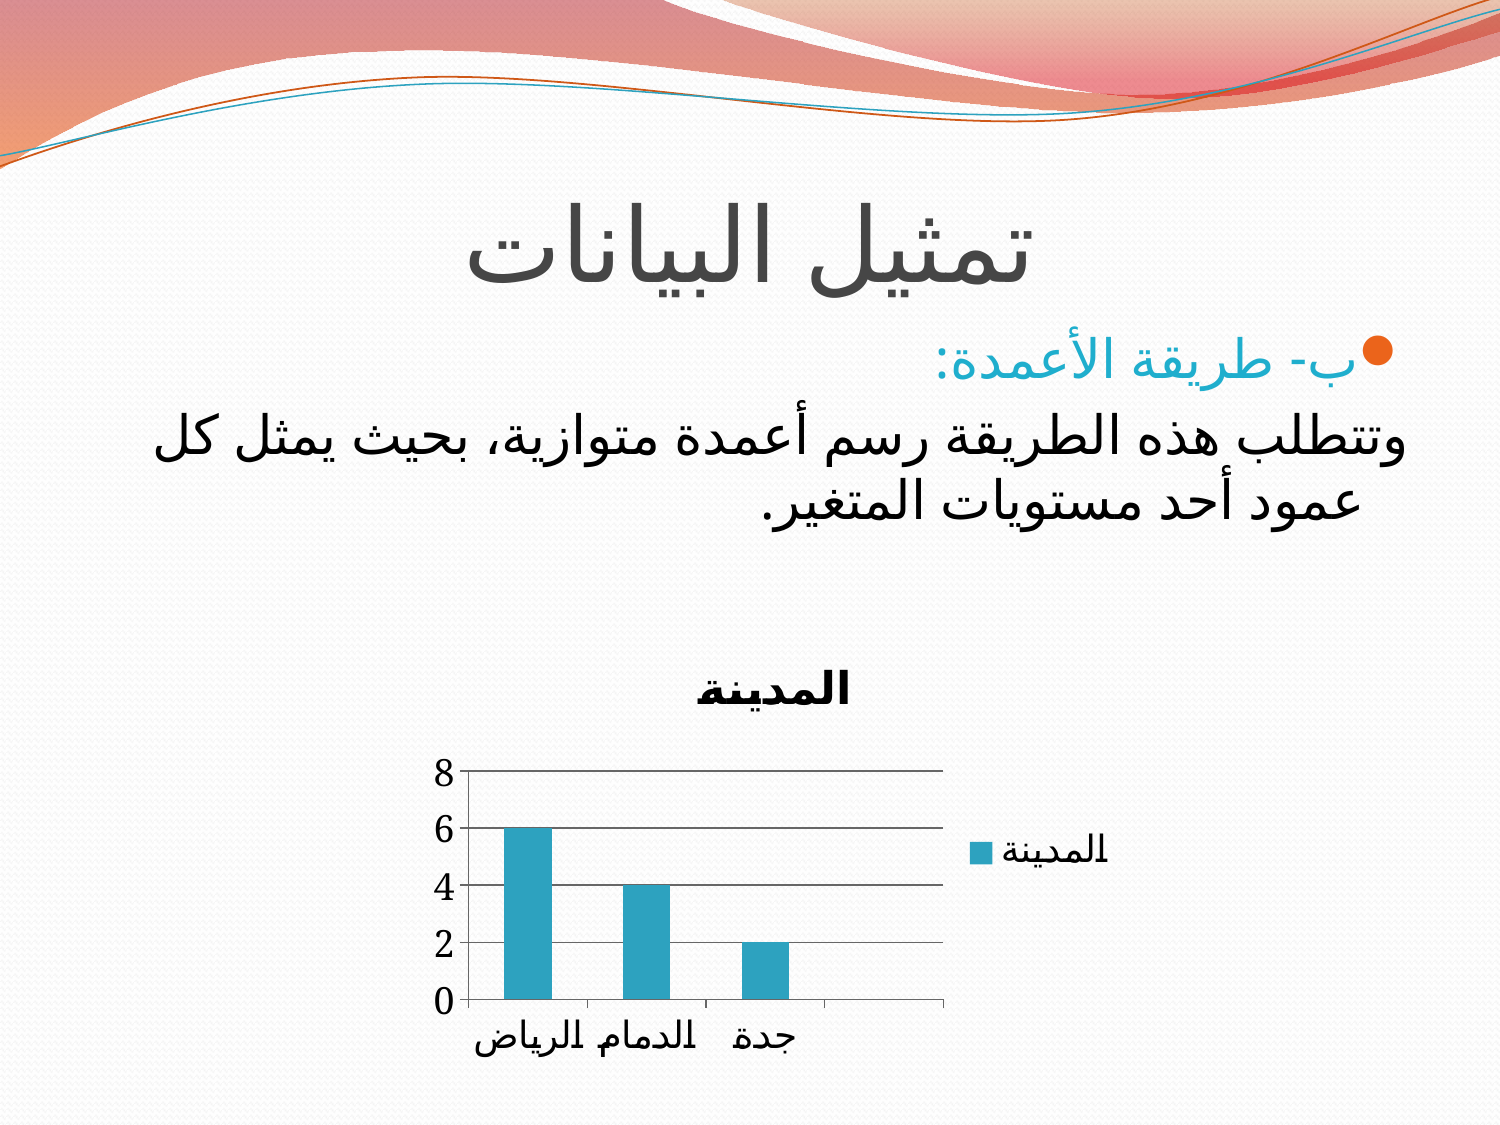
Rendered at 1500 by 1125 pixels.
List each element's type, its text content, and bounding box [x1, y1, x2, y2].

title تمثيل البيانات [75, 115, 1425, 303]
list ب- طريقة الأعمدة: وتتطلب هذه الطريقة رسم أعمدة متوازية، بحيث يمثل كل عمود أحد مستويات المتغير. [75, 317, 1425, 1038]
chart [418, 633, 1133, 1074]
